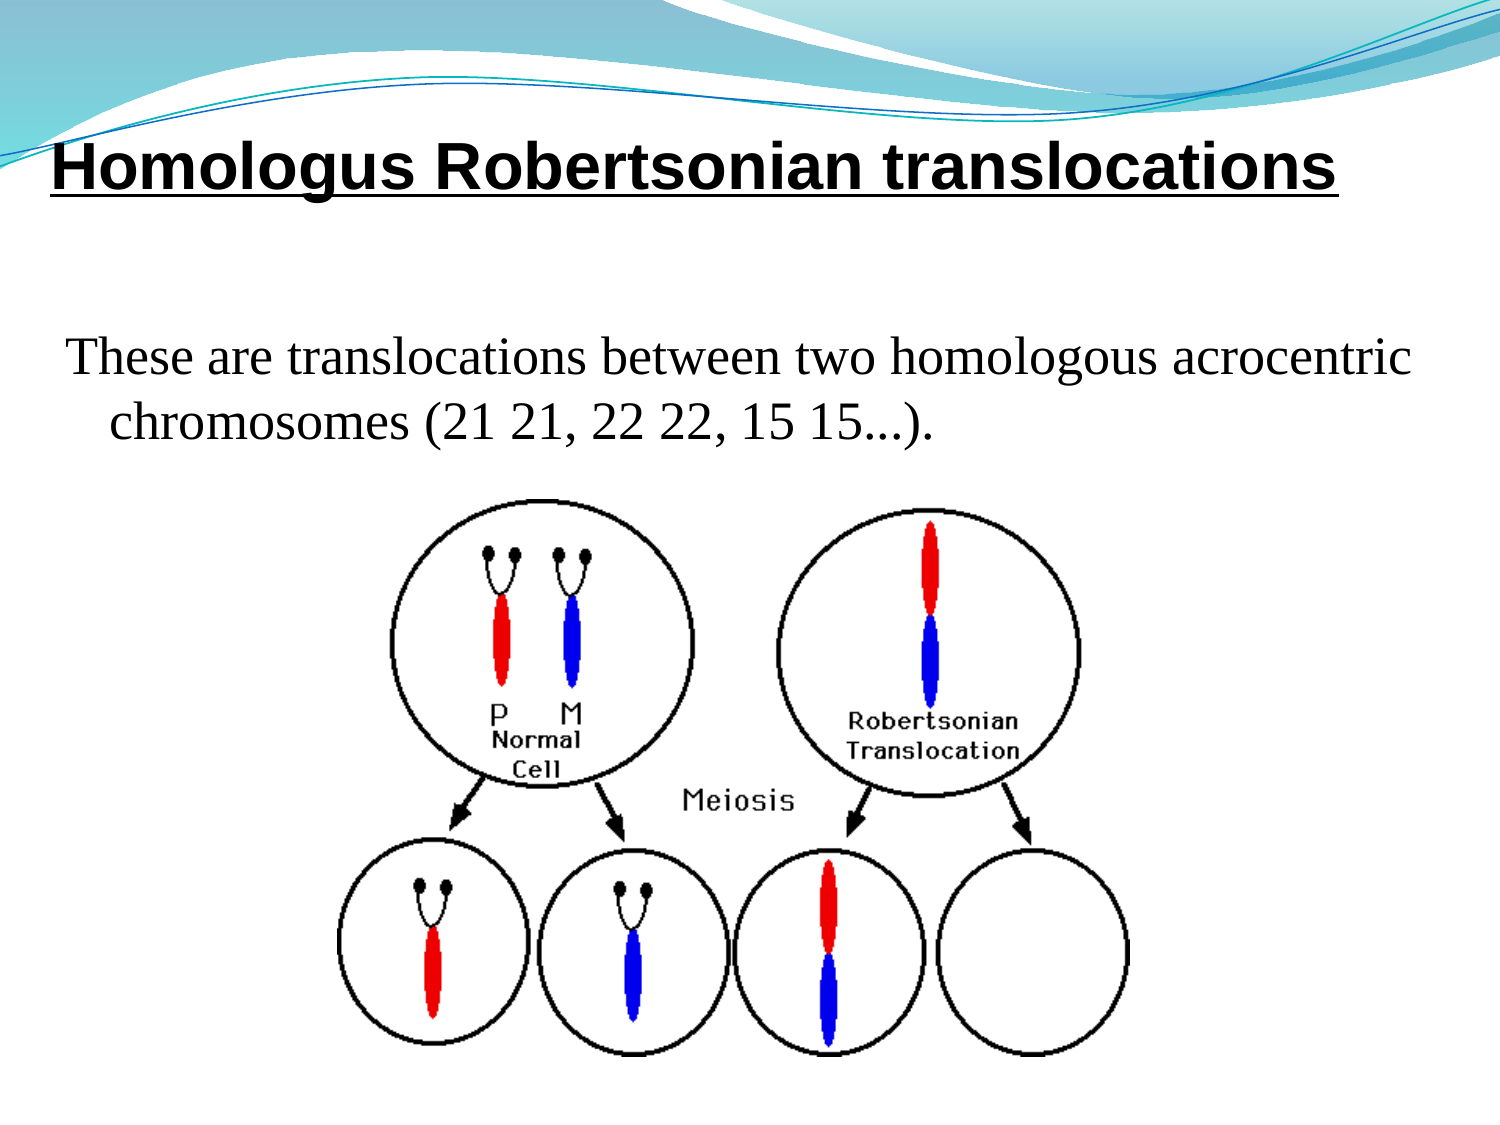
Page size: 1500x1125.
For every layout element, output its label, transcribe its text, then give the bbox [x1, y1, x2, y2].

picture [337, 499, 1130, 1057]
title Homologus Robertsonian translocations [49, 62, 1500, 204]
list These are translocations between two homologous acrocentric chromosomes (21 21, 22 22, 15 15...). [49, 312, 1500, 1101]
